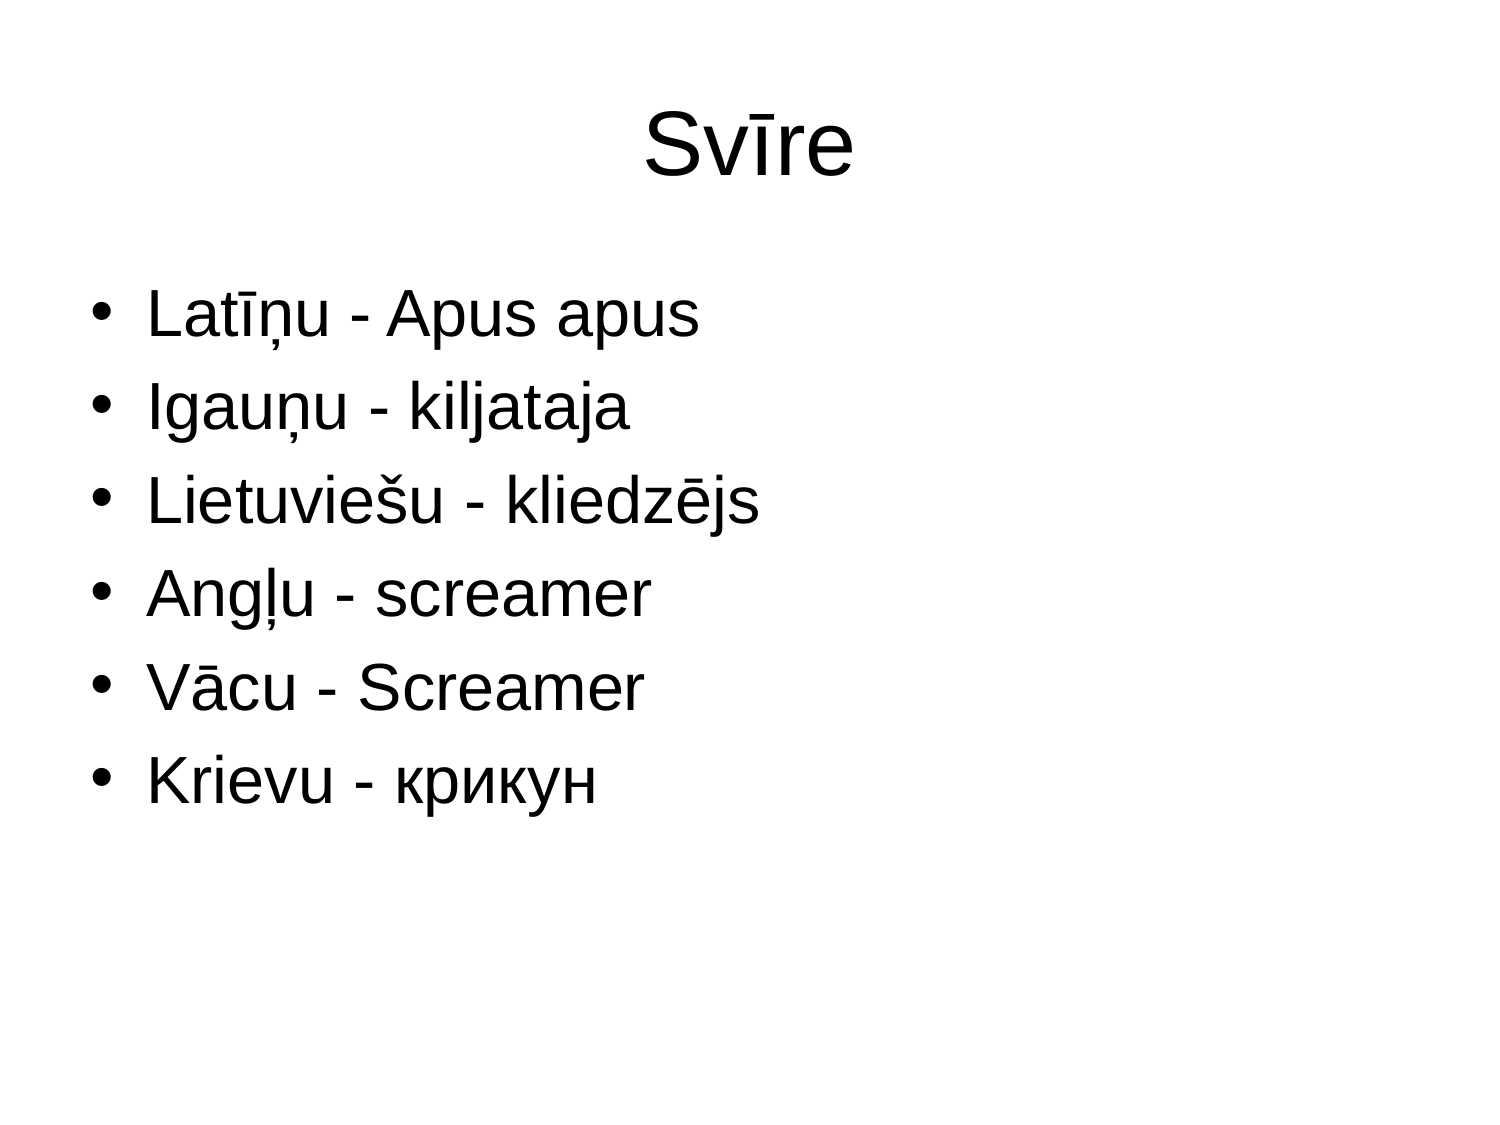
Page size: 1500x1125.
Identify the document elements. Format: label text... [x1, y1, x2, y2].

title Svīre [74, 44, 1426, 233]
list Latīņu - Apus apus Igauņu - kiljataja Lietuviešu - kliedzējs Angļu - screamer Vācu - Screamer Krievu - крикун [74, 262, 1426, 1006]
